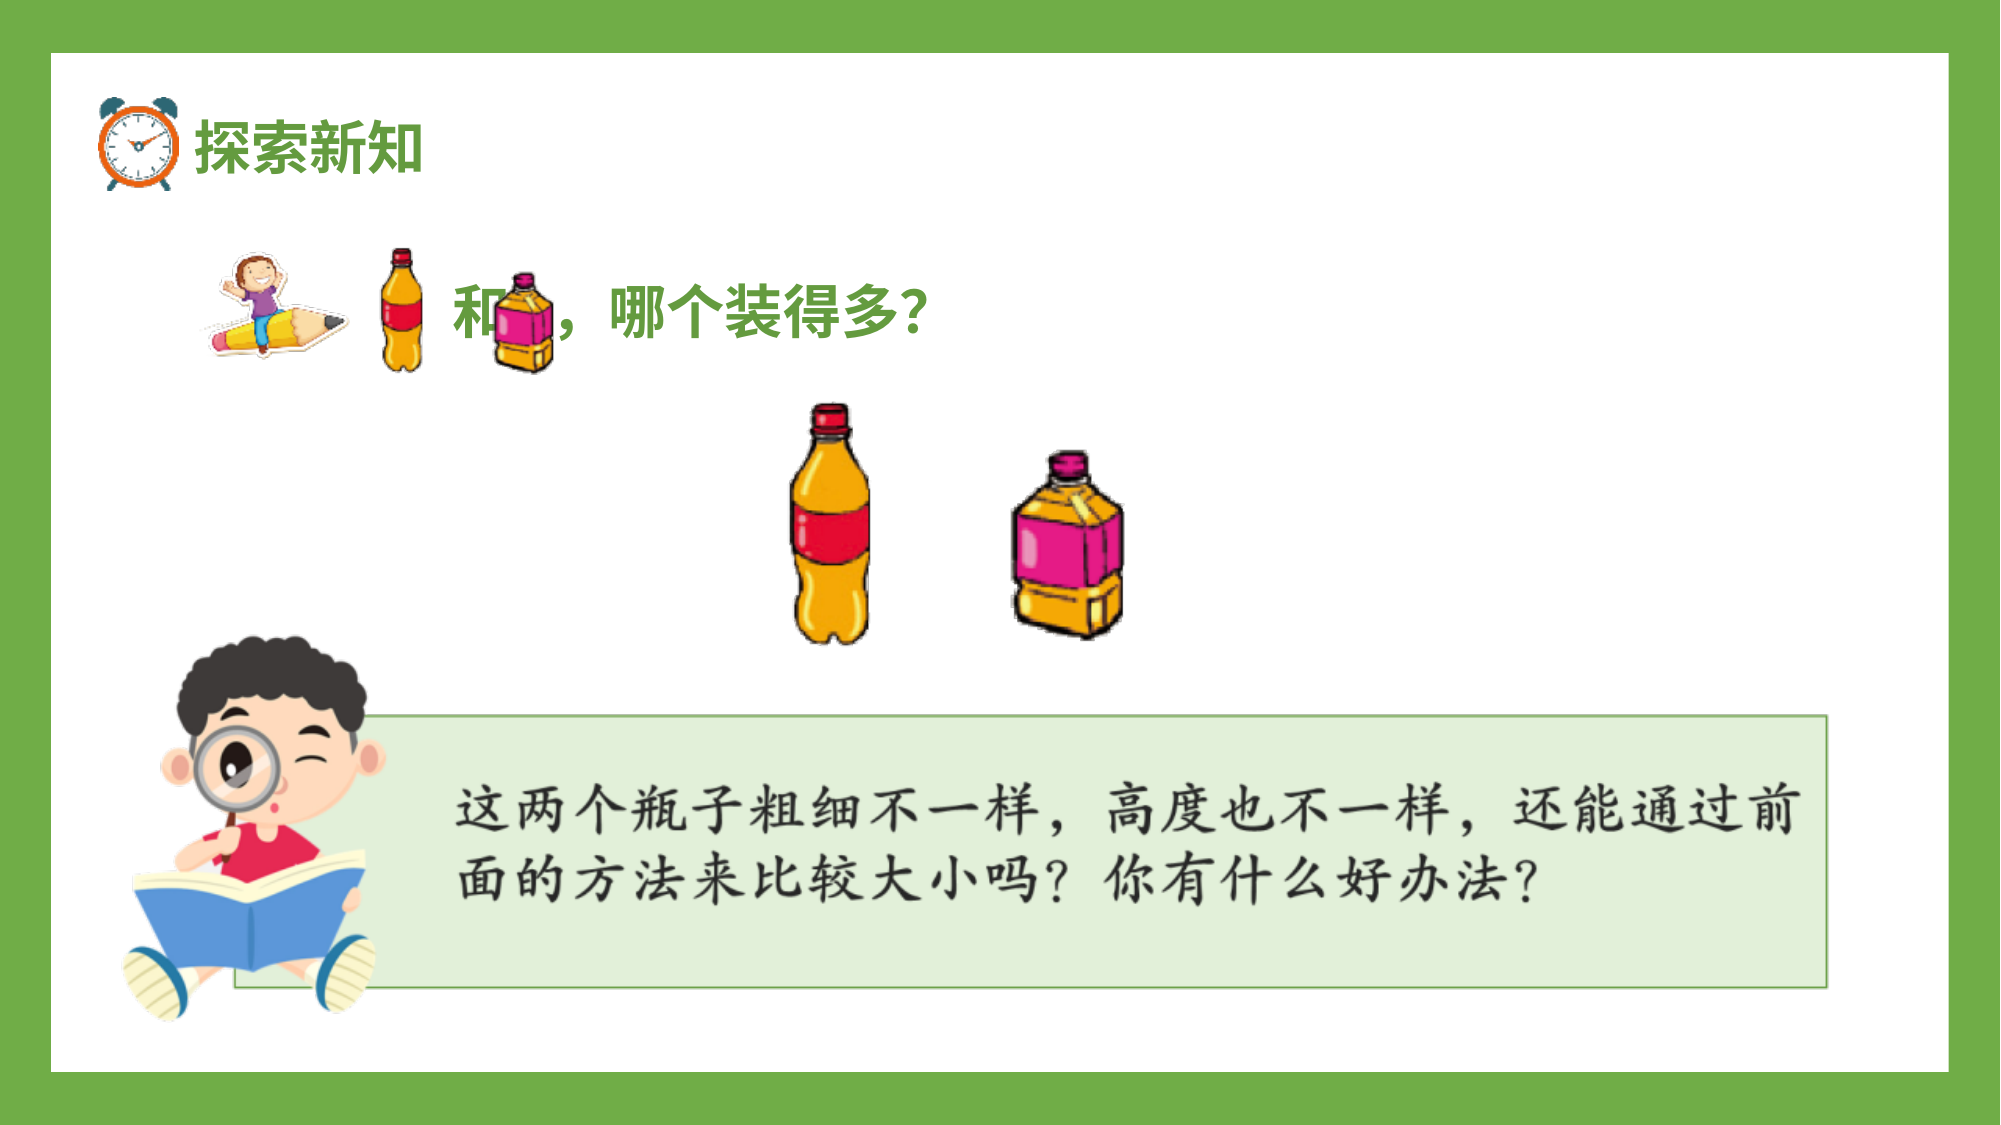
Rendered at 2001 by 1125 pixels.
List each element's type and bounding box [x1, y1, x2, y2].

text_box [178, 239, 1002, 394]
text_box [97, 97, 554, 191]
picture [36, 385, 1840, 1051]
